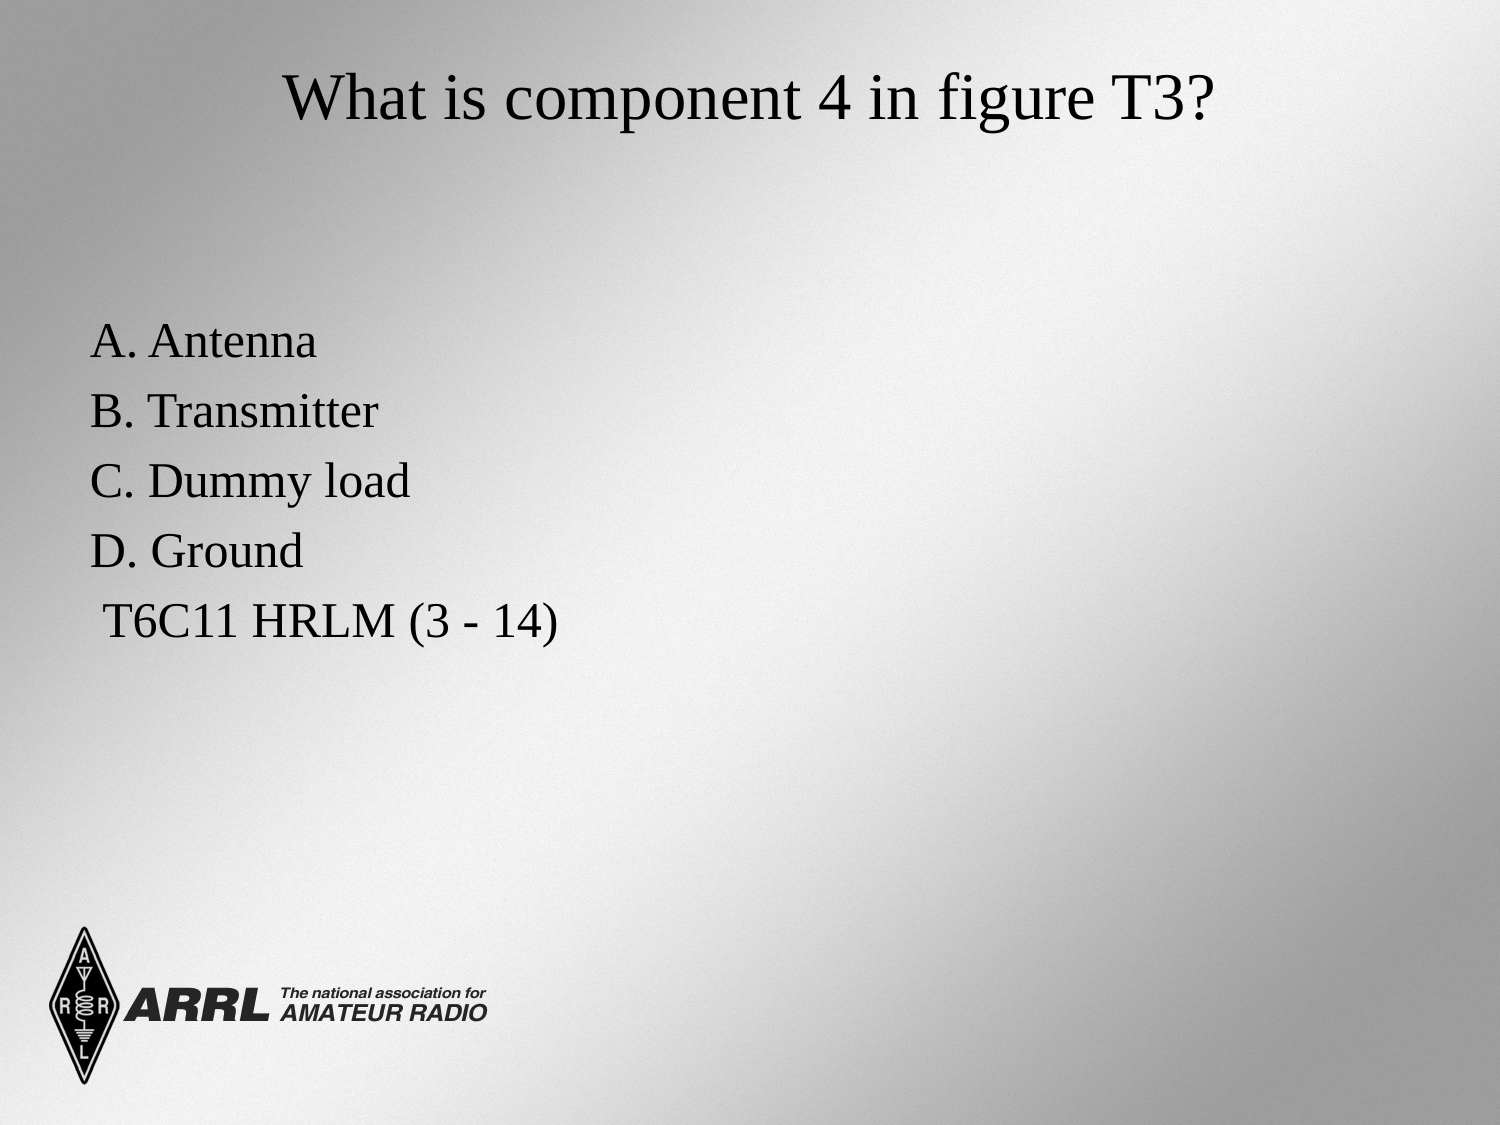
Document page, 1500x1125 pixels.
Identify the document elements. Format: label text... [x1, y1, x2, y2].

list A. Antenna B. Transmitter C. Dummy load D. Ground T6C11 HRLM (3 - 14) [75, 299, 1425, 1005]
picture [0, 0, 1500, 1125]
title What is component 4 in figure T3? [75, 45, 1425, 233]
